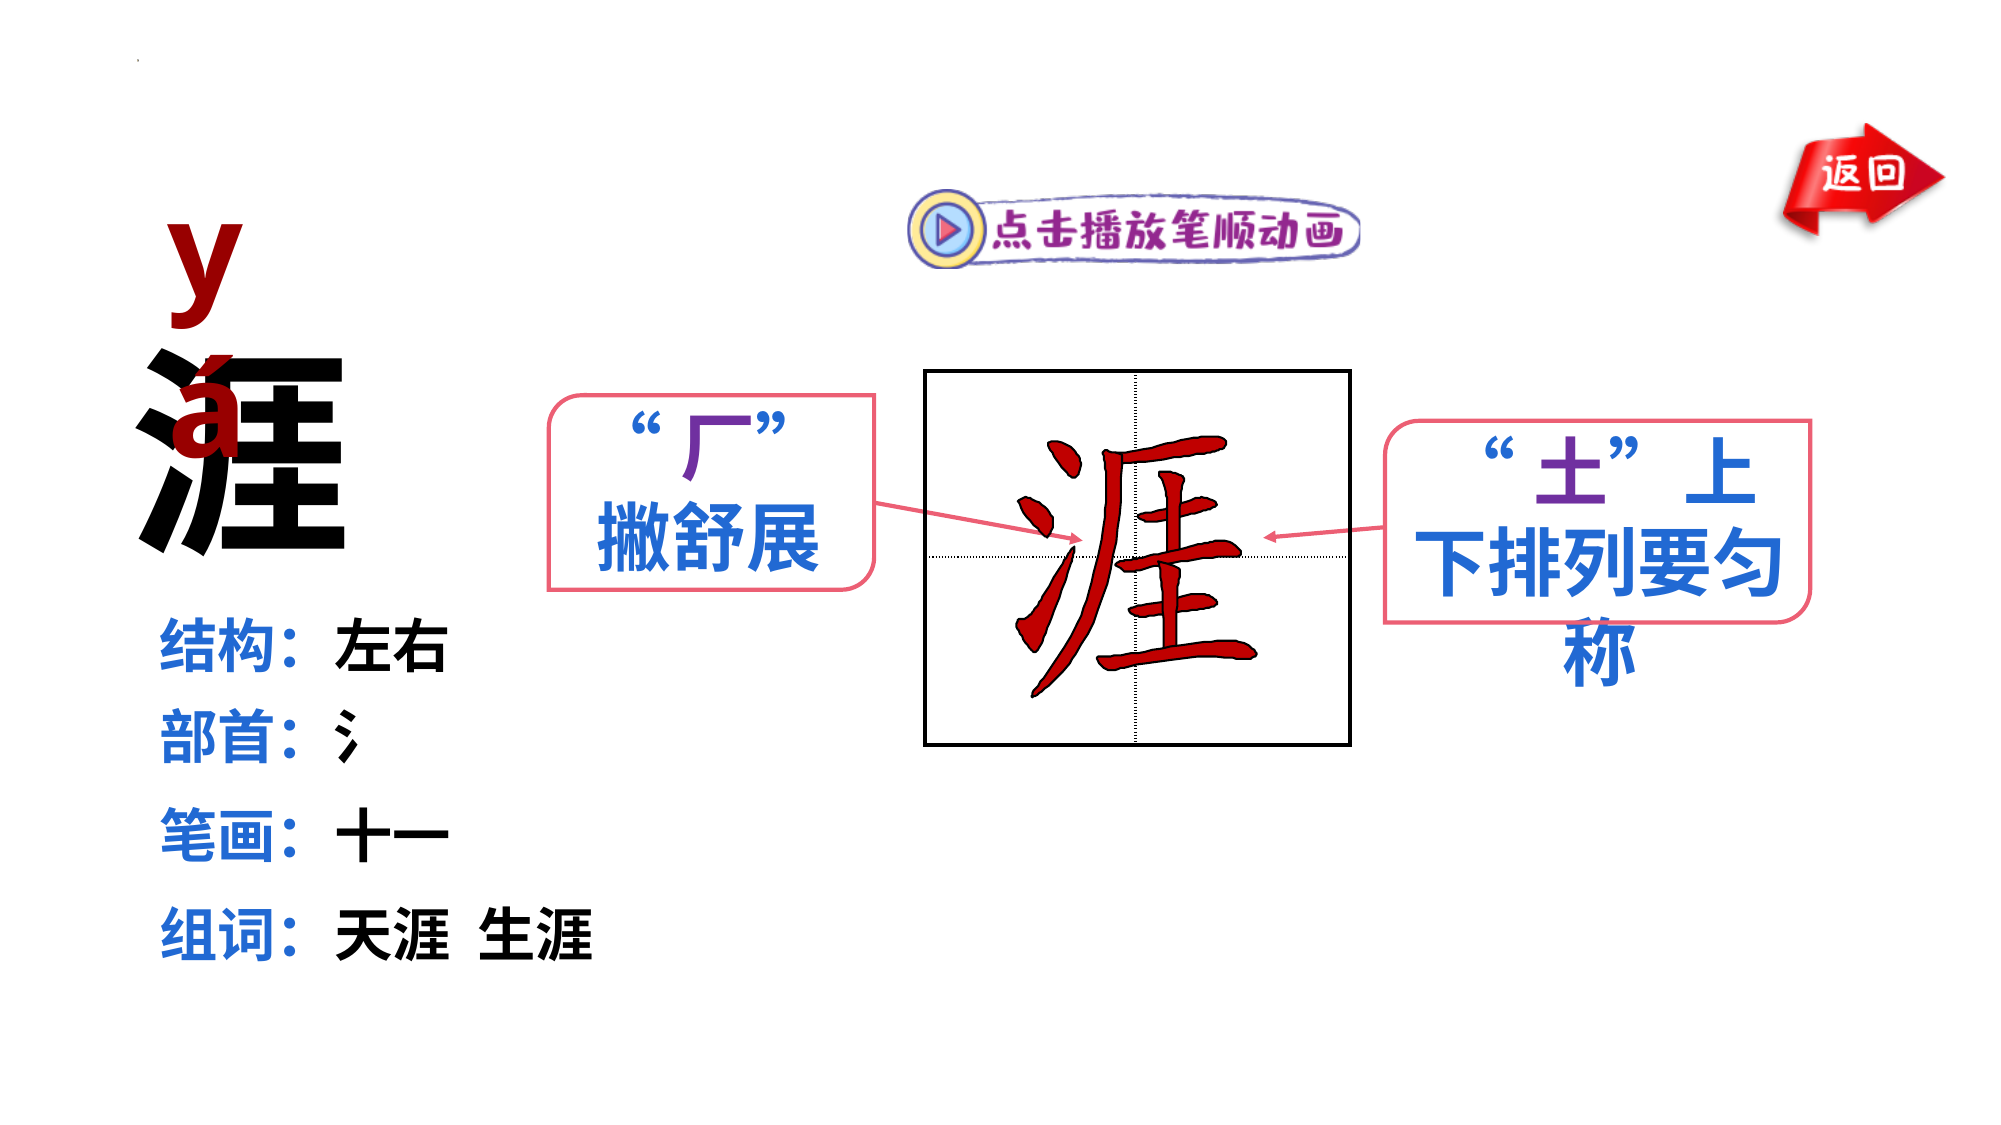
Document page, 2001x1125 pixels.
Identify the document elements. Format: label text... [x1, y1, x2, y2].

text_box [1180, 496, 1218, 517]
table_cell [1136, 557, 1348, 743]
table_header [927, 373, 1136, 557]
text_box “土”上下排列要匀称 [1388, 418, 1811, 436]
picture [907, 189, 1361, 269]
text_box [1137, 508, 1167, 522]
text_box yá [152, 156, 333, 492]
text_box [1048, 441, 1082, 478]
text_box 部首：氵 [144, 693, 493, 778]
text_box [1031, 450, 1122, 698]
text_box 组词：天涯 生涯 [144, 890, 647, 976]
text_box [1117, 436, 1227, 464]
text_box 涯 [114, 306, 351, 588]
text_box 结构：左右 [144, 601, 621, 687]
text_box [1159, 471, 1185, 551]
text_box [874, 502, 1083, 541]
text_box [1115, 540, 1241, 572]
table_cell [927, 557, 1136, 743]
text_box “厂” 撇舒展 [543, 392, 875, 588]
text_box [547, 394, 876, 591]
text_box [1016, 546, 1075, 652]
text_box “土”上下排列要匀称 [1388, 599, 1811, 703]
text_box [1017, 496, 1039, 502]
table_header [1136, 373, 1348, 557]
text_box [1128, 602, 1163, 617]
text_box [1096, 640, 1257, 671]
text_box [1177, 594, 1218, 613]
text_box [1263, 527, 1385, 538]
text_box [1158, 561, 1180, 647]
text_box [1384, 419, 1812, 624]
text_box 笔画：十一 [144, 791, 549, 876]
picture [1783, 123, 1982, 236]
